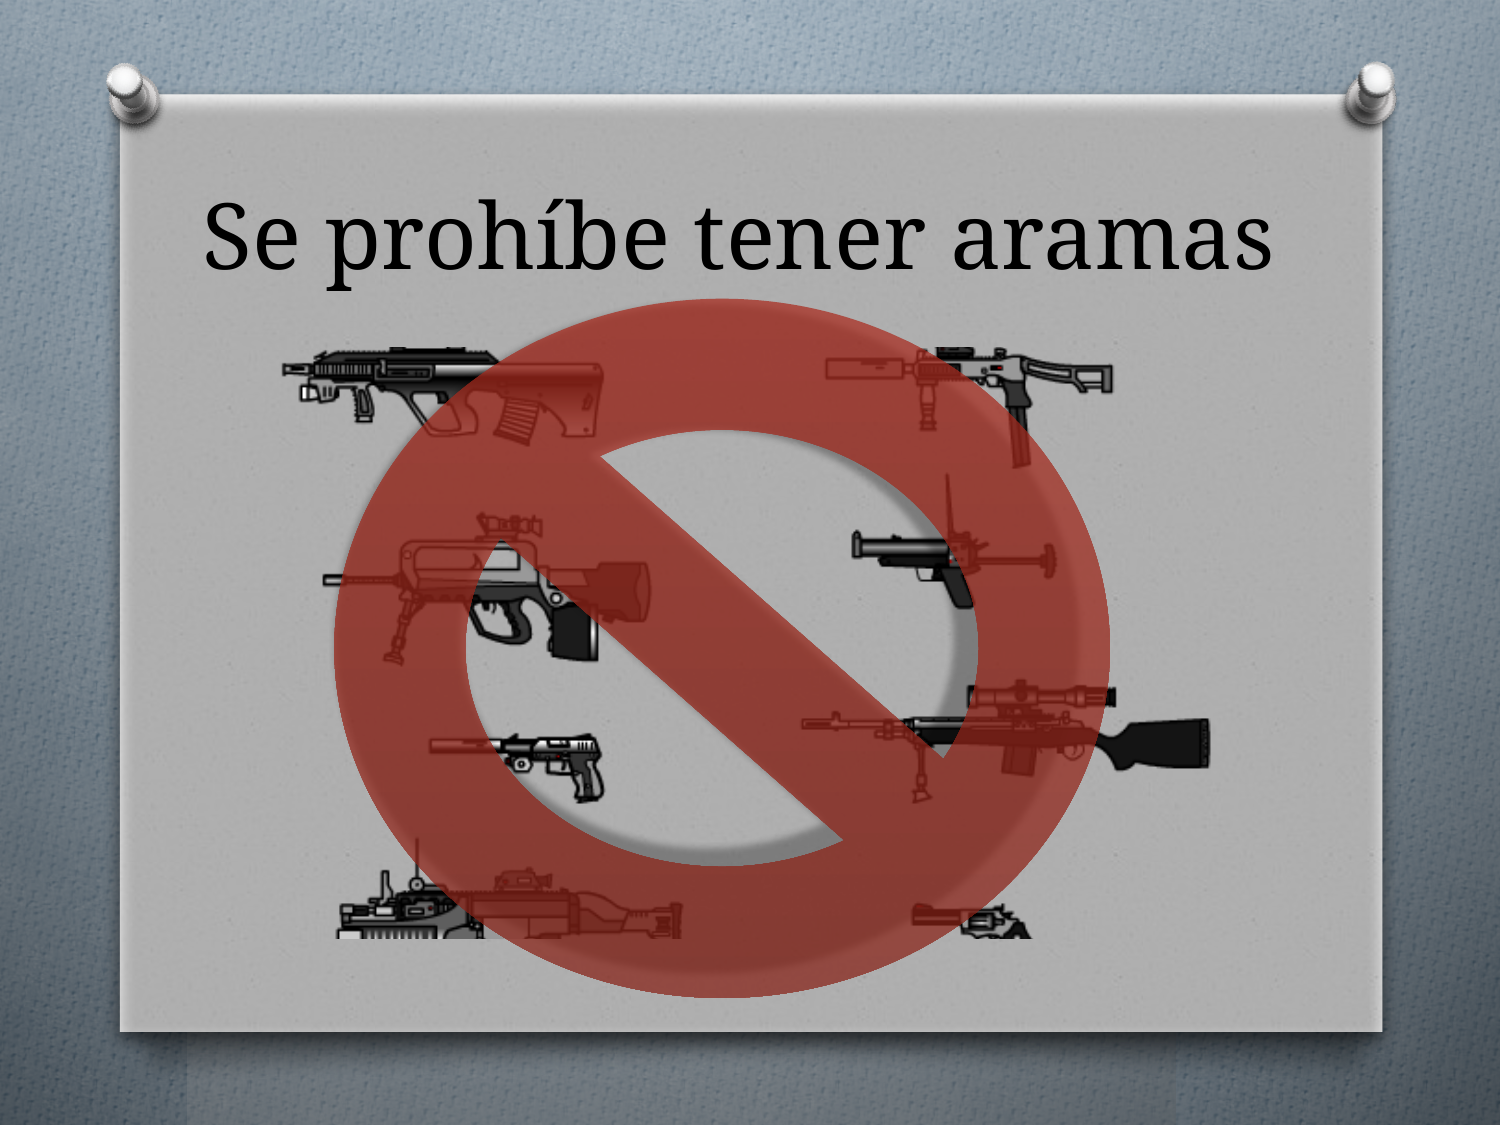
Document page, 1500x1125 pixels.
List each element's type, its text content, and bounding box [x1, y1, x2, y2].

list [239, 347, 1257, 940]
text_box [525, 298, 919, 347]
text_box [508, 940, 936, 998]
title Se prohíbe tener aramas [179, 134, 1323, 332]
picture [75, 29, 198, 153]
picture [1317, 35, 1439, 156]
